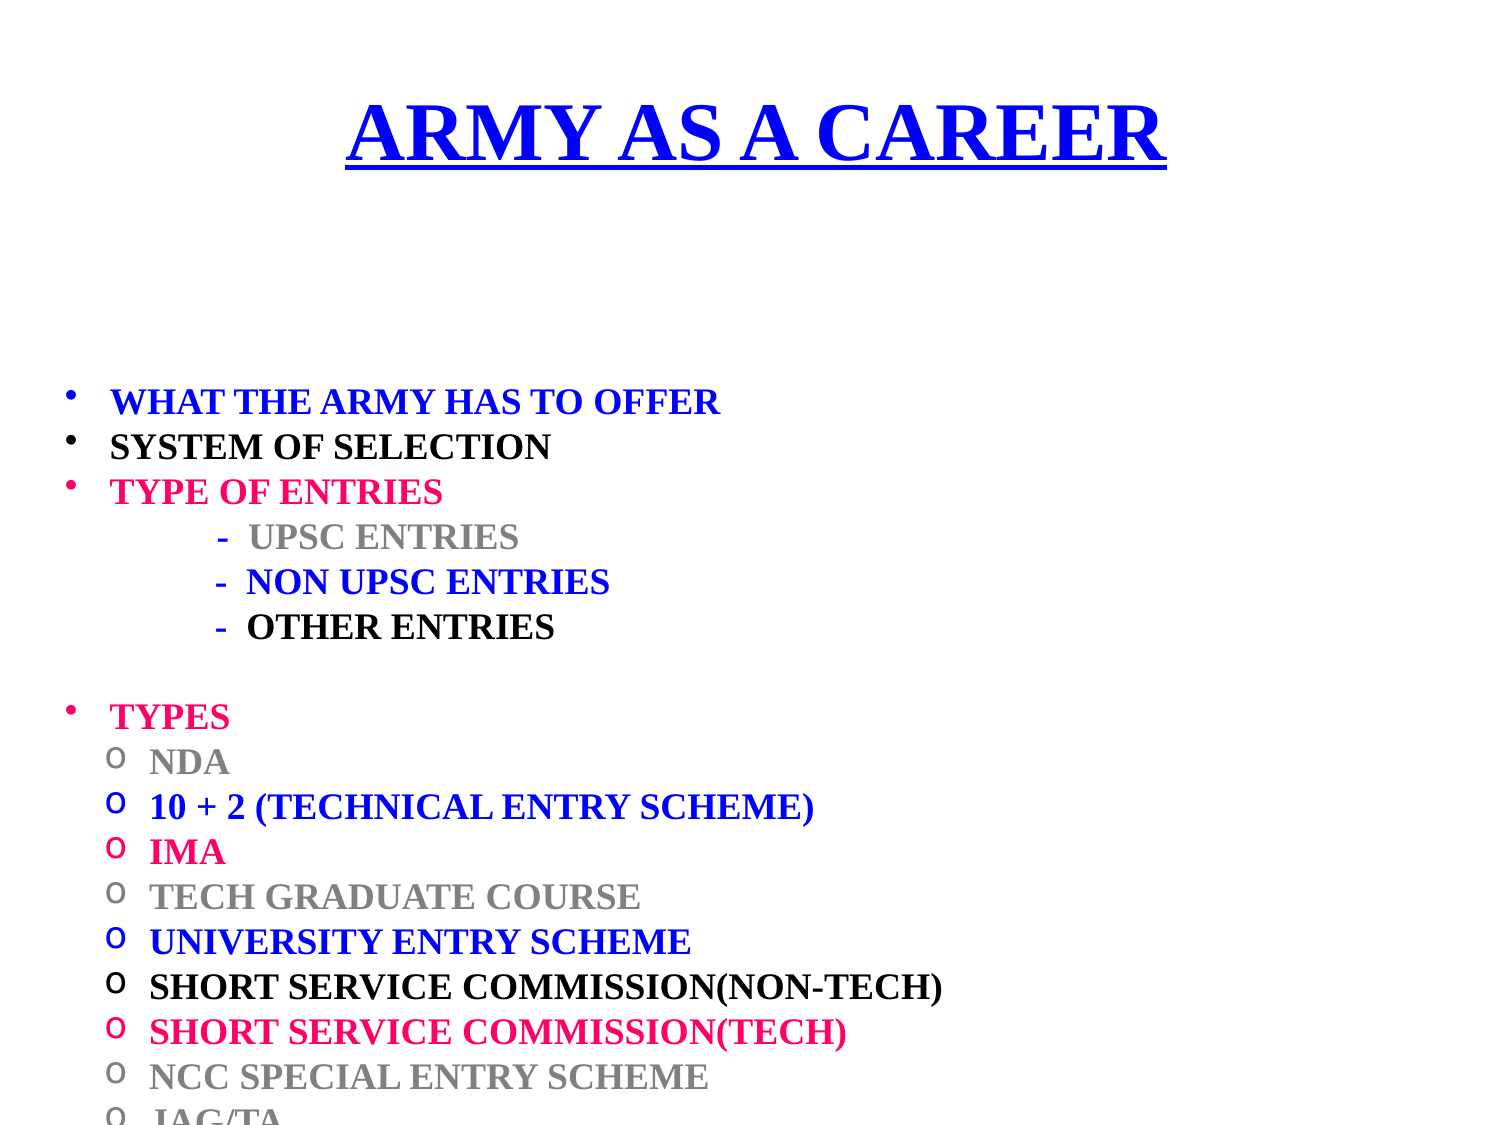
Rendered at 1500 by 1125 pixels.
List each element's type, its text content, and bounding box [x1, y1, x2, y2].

text_box ARMY AS A CAREER WHAT THE ARMY HAS TO OFFER SYSTEM OF SELECTION TYPE OF ENTRIES - UPSC ENTRIES - NON UPSC ENTRIES - OTHER ENTRIES TYPES NDA 10 + 2 (TECHNICAL ENTRY SCHEME) IMA TECH GRADUATE COURSE UNIVERSITY ENTRY SCHEME SHORT SERVICE COMMISSION(NON-TECH) SHORT SERVICE COMMISSION(TECH) NCC SPECIAL ENTRY SCHEME JAG/TA WOMEN SPL ENTRY SCHEME [49, 69, 1463, 1125]
